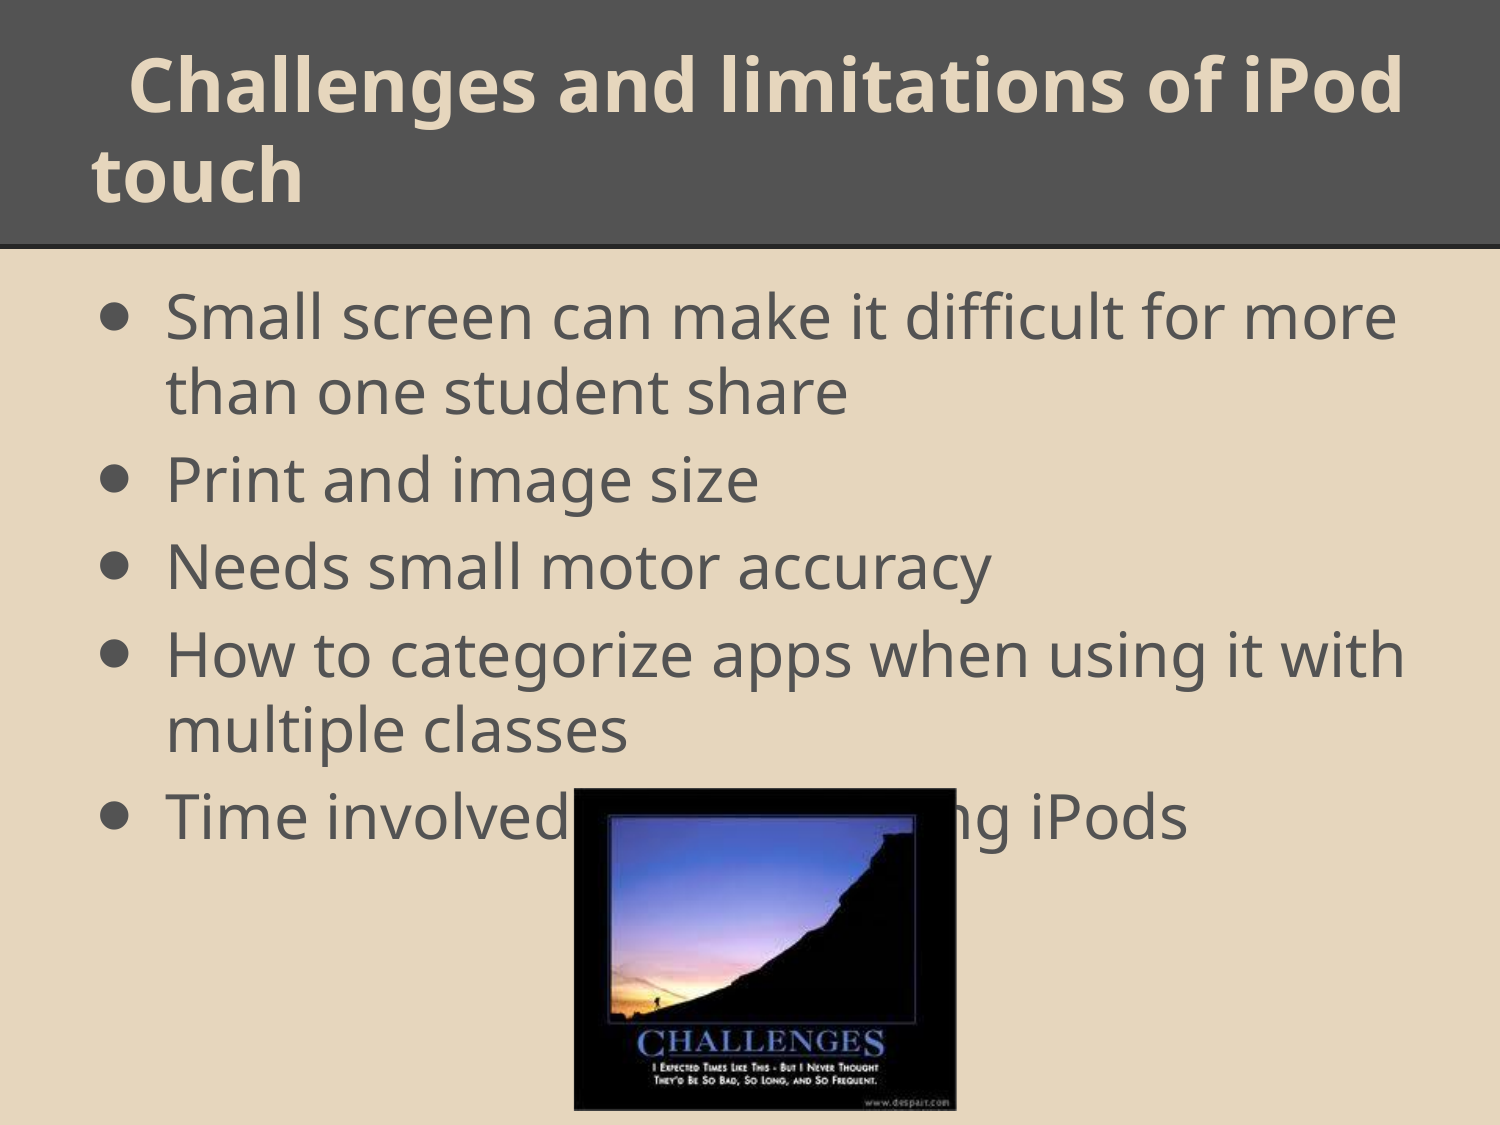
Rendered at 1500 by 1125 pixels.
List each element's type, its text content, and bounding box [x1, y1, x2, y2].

list Small screen can make it difficult for more than one student share Print and image size Needs small motor accuracy How to categorize apps when using it with multiple classes Time involved in maintaining iPods [75, 262, 1425, 955]
title Challenges and limitations of iPod touch [75, 14, 1425, 233]
text_box [573, 788, 957, 1111]
